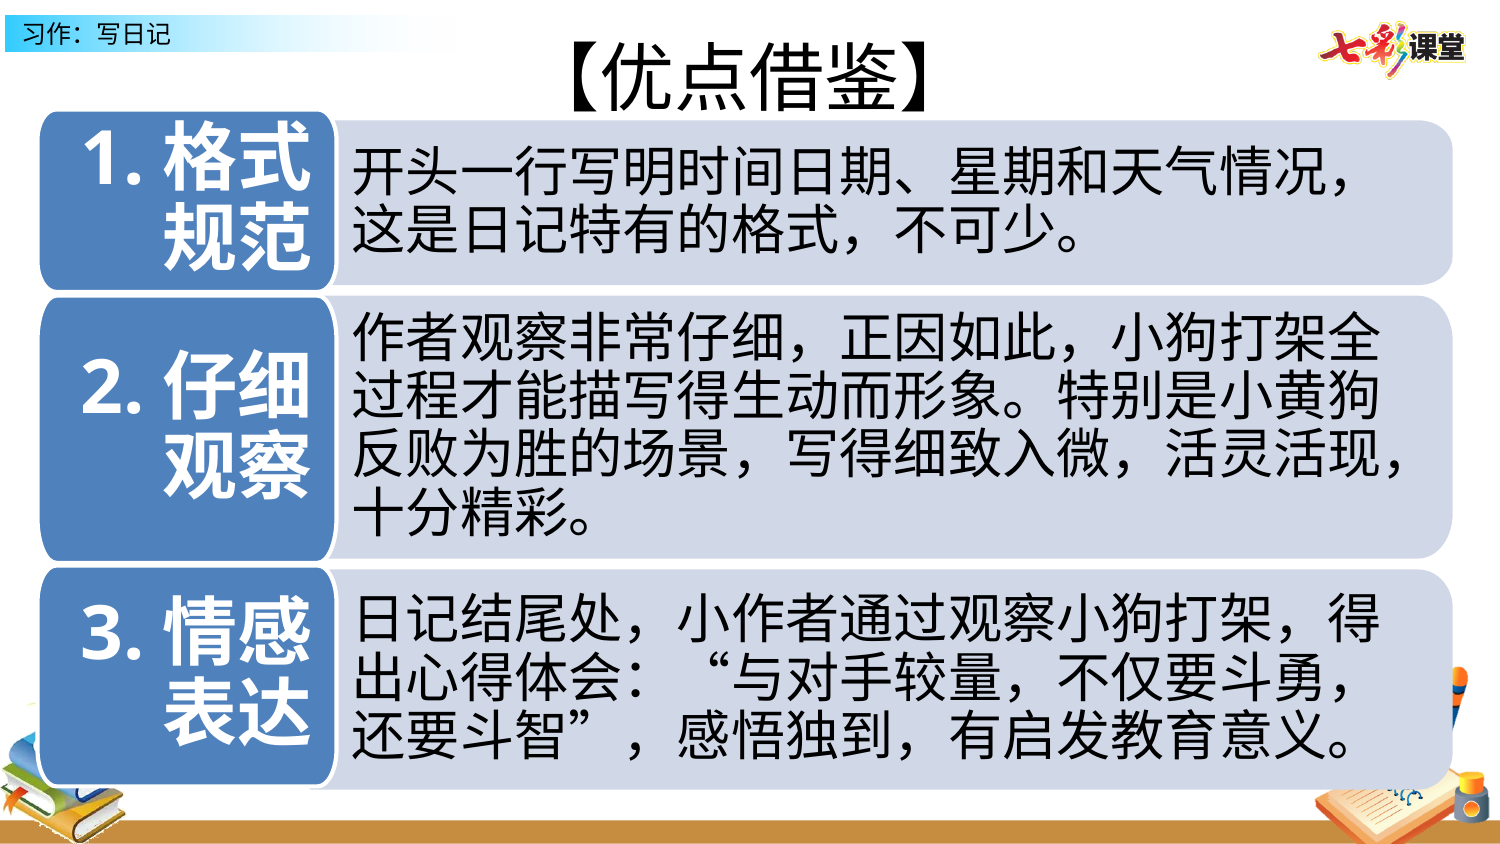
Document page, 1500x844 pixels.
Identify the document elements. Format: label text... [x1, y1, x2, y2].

text_box 1.格式规范 [35, 107, 339, 294]
text_box 【优点借鉴】 [510, 22, 990, 128]
text_box 开头一行写明时间日期、星期和天气情况，这是日记特有的格式，不可少。 [333, 120, 1453, 286]
text_box 日记结尾处，小作者通过观察小狗打架，得出心得体会：“与对手较量，不仅要斗勇，还要斗智”，感悟独到，有启发教育意义。 [309, 569, 1453, 790]
picture [0, 700, 146, 844]
text_box 2.仔细观察 [35, 293, 339, 564]
picture [1303, 652, 1500, 844]
text_box 3.情感表达 [35, 563, 339, 789]
picture [1316, 20, 1468, 80]
text_box 作者观察非常仔细，正因如此，小狗打架全过程才能描写得生动而形象。特别是小黄狗反败为胜的场景，写得细致入微，活灵活现，十分精彩。 [325, 295, 1453, 559]
